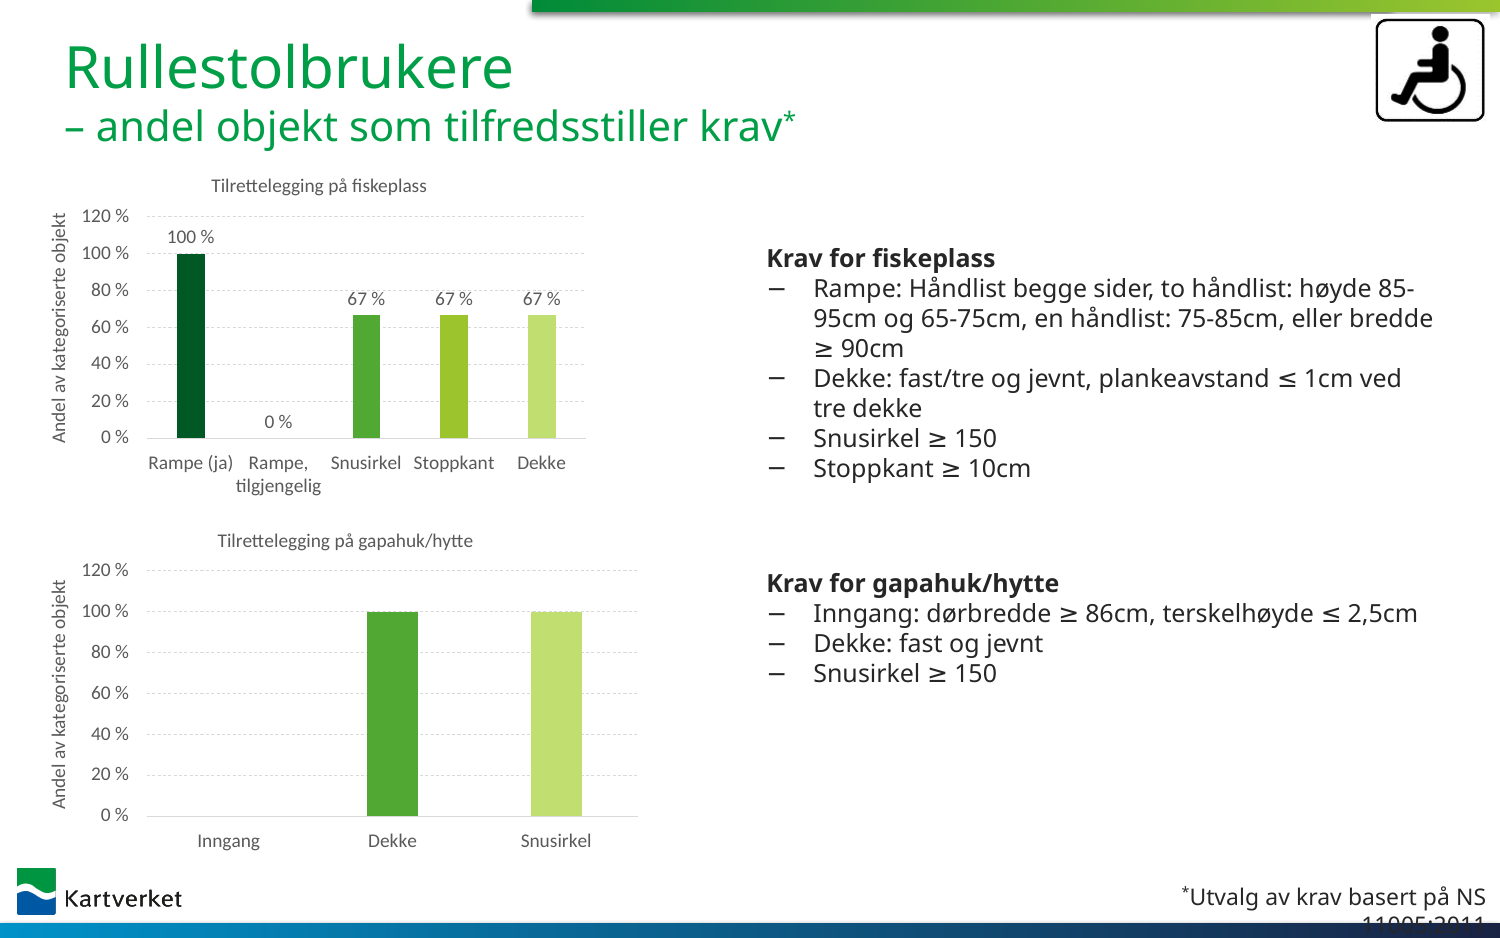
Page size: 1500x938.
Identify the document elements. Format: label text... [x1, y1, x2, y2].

picture [1371, 13, 1491, 127]
picture [41, 166, 597, 505]
text_box Krav for gapahuk/hytte Inngang: dørbredde ≥ 86cm, terskelhøyde ≤ 2,5cm Dekke: fast og jevnt Snusirkel ≥ 150 [751, 560, 1452, 695]
text_box Krav for fiskeplass Rampe: Håndlist begge sider, to håndlist: høyde 85-95cm og 65-75cm, en håndlist: 75-85cm, eller bredde ≥ 90cm Dekke: fast/tre og jevnt, plankeavstand ≤ 1cm ved tre dekke Snusirkel ≥ 150 Stoppkant ≥ 10cm [751, 235, 1452, 490]
text_box *Utvalg av krav basert på NS 11005:2011 [1068, 873, 1500, 938]
text_box Rullestolbrukere – andel objekt som tilfredsstiller krav* [49, 29, 1431, 158]
picture [41, 520, 650, 859]
